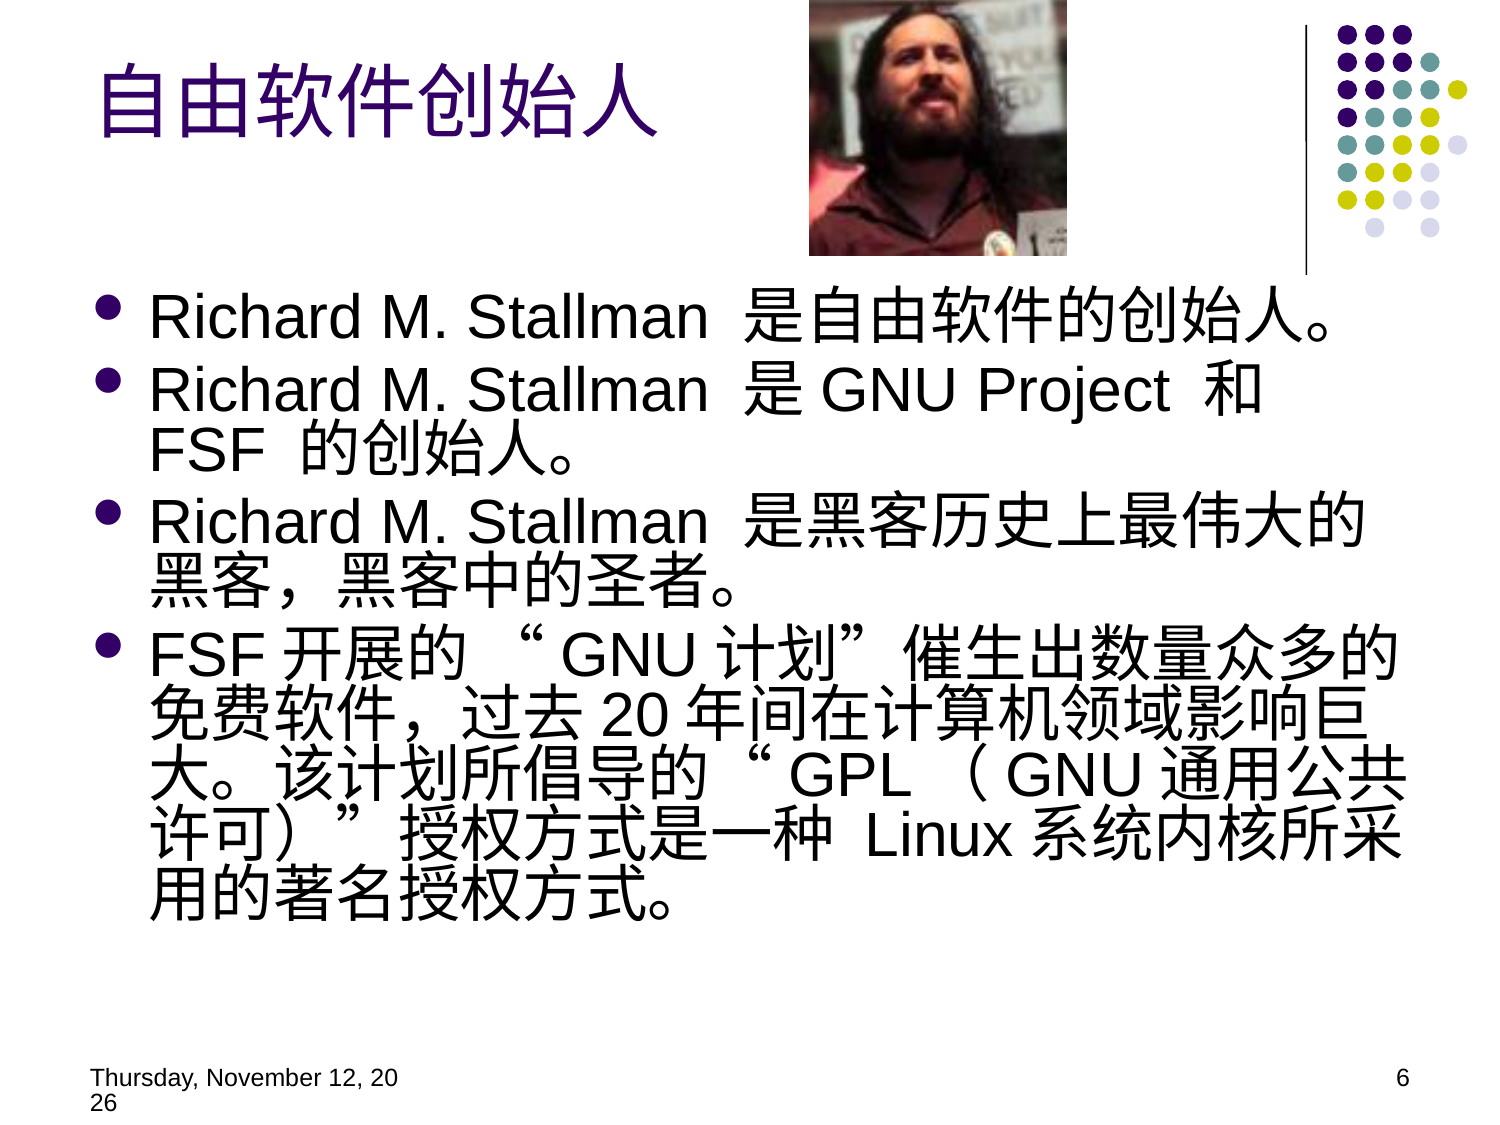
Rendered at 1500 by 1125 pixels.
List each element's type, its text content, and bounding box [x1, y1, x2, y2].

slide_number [75, 1024, 425, 1100]
picture [808, 0, 1068, 256]
list Richard M. Stallman 是自由软件的创始人。 Richard M. Stallman 是GNU Project 和 FSF 的创始人。 Richard M. Stallman 是黑客历史上最伟大的黑客，黑客中的圣者。 FSF开展的 “GNU计划”催生出数量众多的免费软件，过去20年间在计算机领域影响巨大。该计划所倡导的“GPL（GNU通用公共许可）”授权方式是一种 Linux系统内核所采用的著名授权方式。 [76, 283, 1426, 1011]
title 自由软件创始人 [76, 42, 803, 230]
slide_number 6 [1074, 1024, 1425, 1100]
title 自由软件创始人 [1073, 42, 1428, 230]
